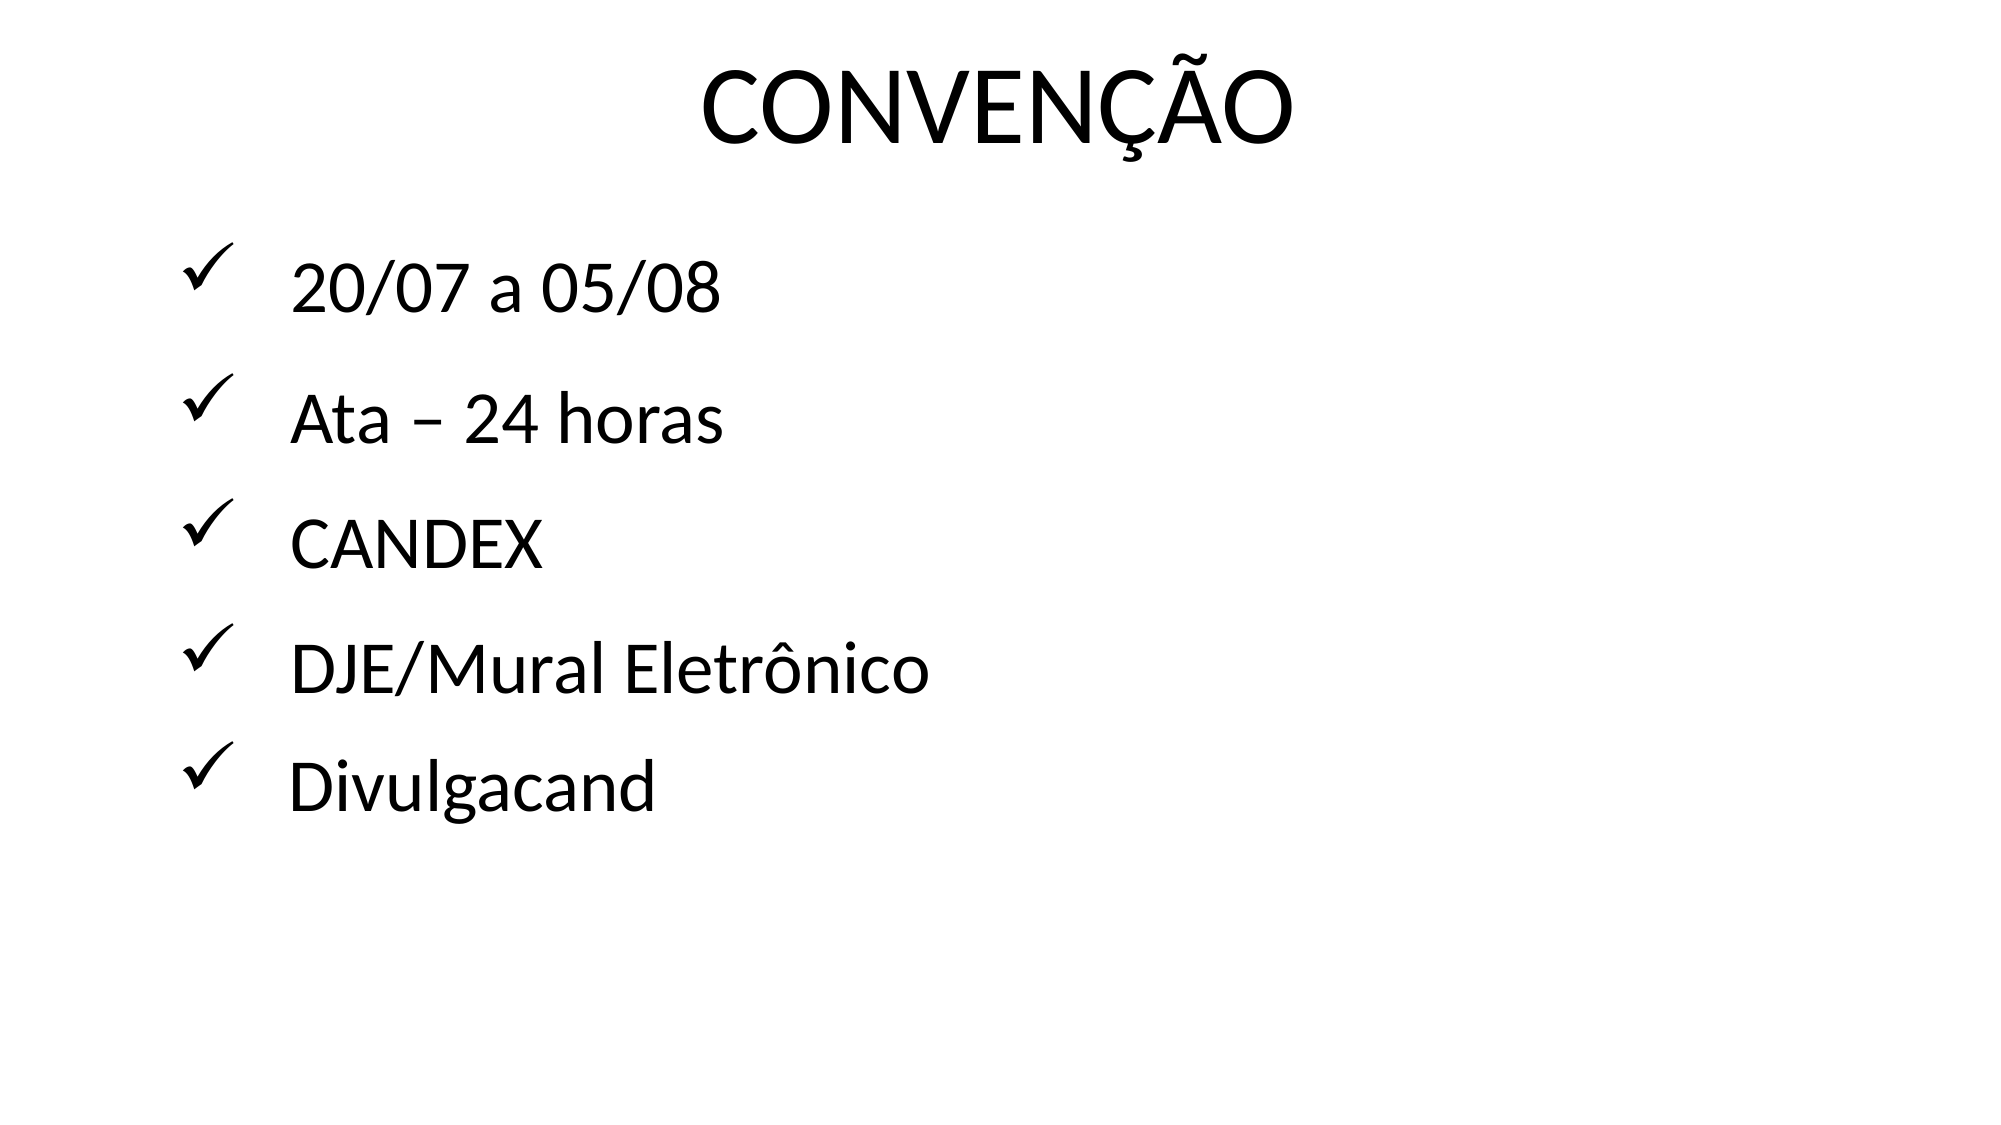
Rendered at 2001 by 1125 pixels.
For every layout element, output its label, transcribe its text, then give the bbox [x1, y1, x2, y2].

text_box Divulgacand [163, 728, 1961, 924]
text_box CONVENÇÃO [366, 24, 1631, 174]
text_box CANDEX [163, 486, 1428, 592]
text_box DJE/Mural Eletrônico [163, 611, 1961, 728]
text_box 20/07 a 05/08 [163, 230, 1428, 336]
text_box Ata – 24 horas [163, 361, 1428, 467]
